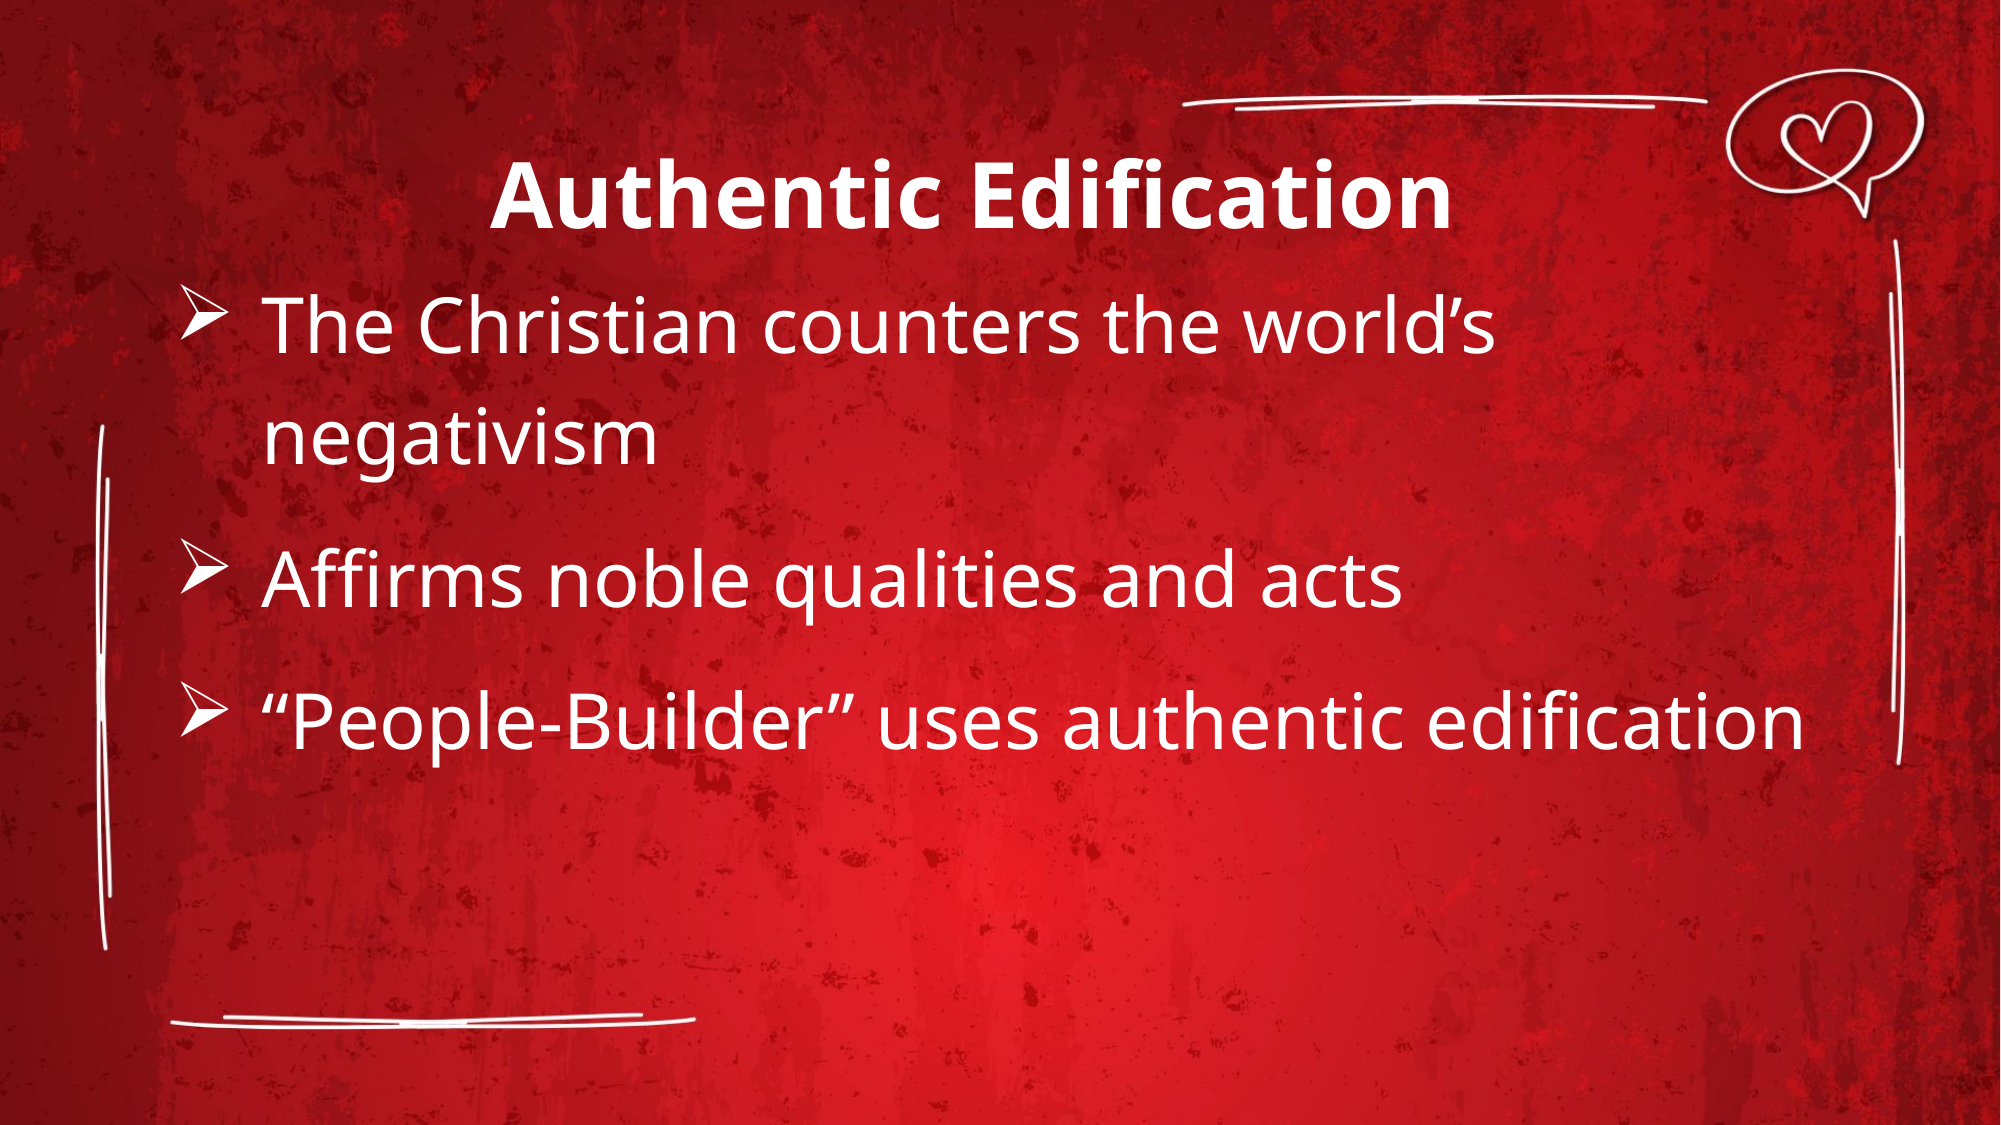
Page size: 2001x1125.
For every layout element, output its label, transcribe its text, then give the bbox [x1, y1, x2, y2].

picture [0, 0, 2001, 1125]
list The Christian counters the world’s negativism Affirms noble qualities and acts “People-Builder” uses authentic edification [159, 213, 1850, 809]
title Authentic Edification [251, 113, 1696, 257]
